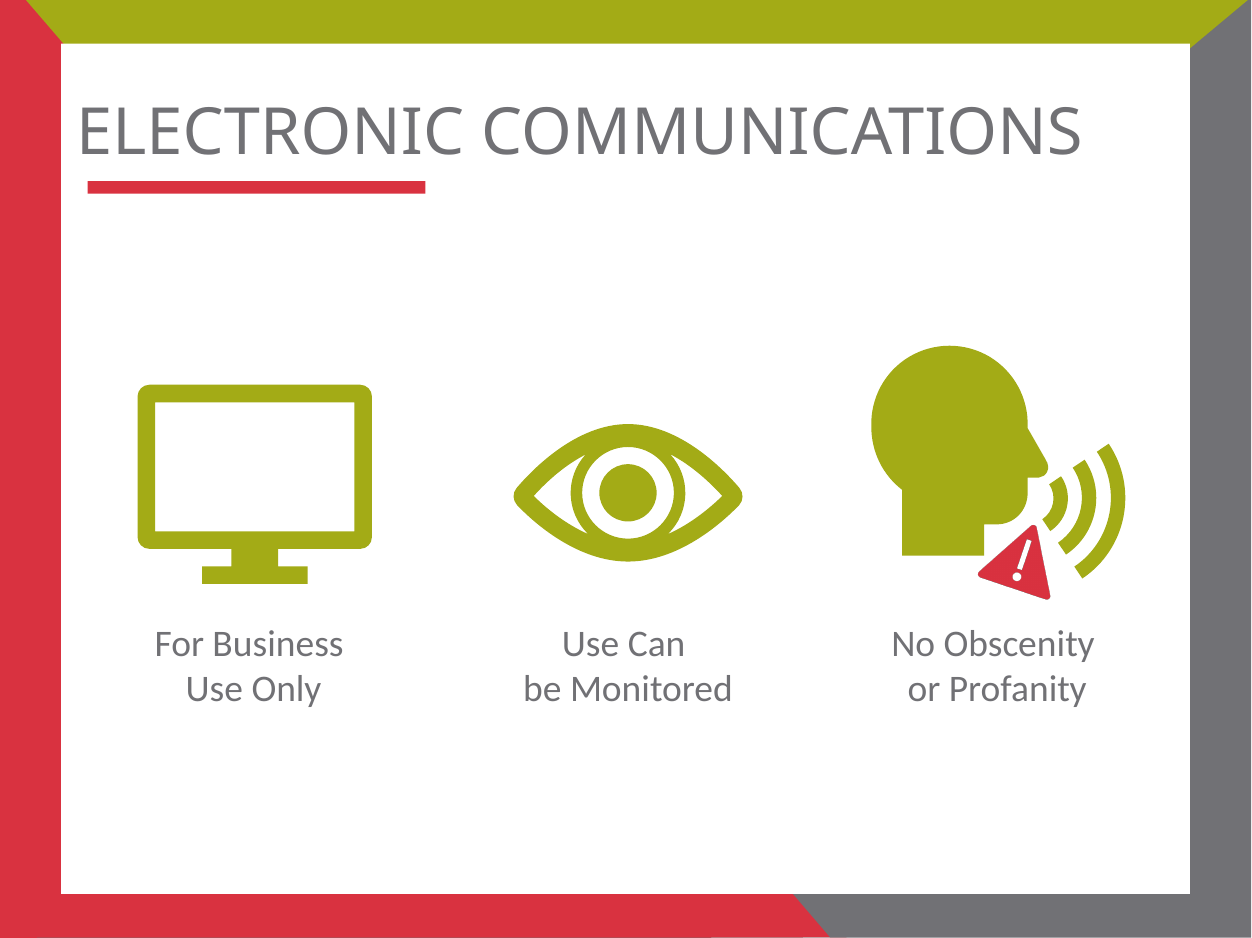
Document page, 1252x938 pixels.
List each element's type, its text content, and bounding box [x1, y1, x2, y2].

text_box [47, 380, 416, 719]
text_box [421, 355, 785, 719]
picture [981, 514, 1066, 600]
title ELECTRONIC COMMUNICATIONS [61, 50, 1177, 207]
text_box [790, 343, 1204, 719]
